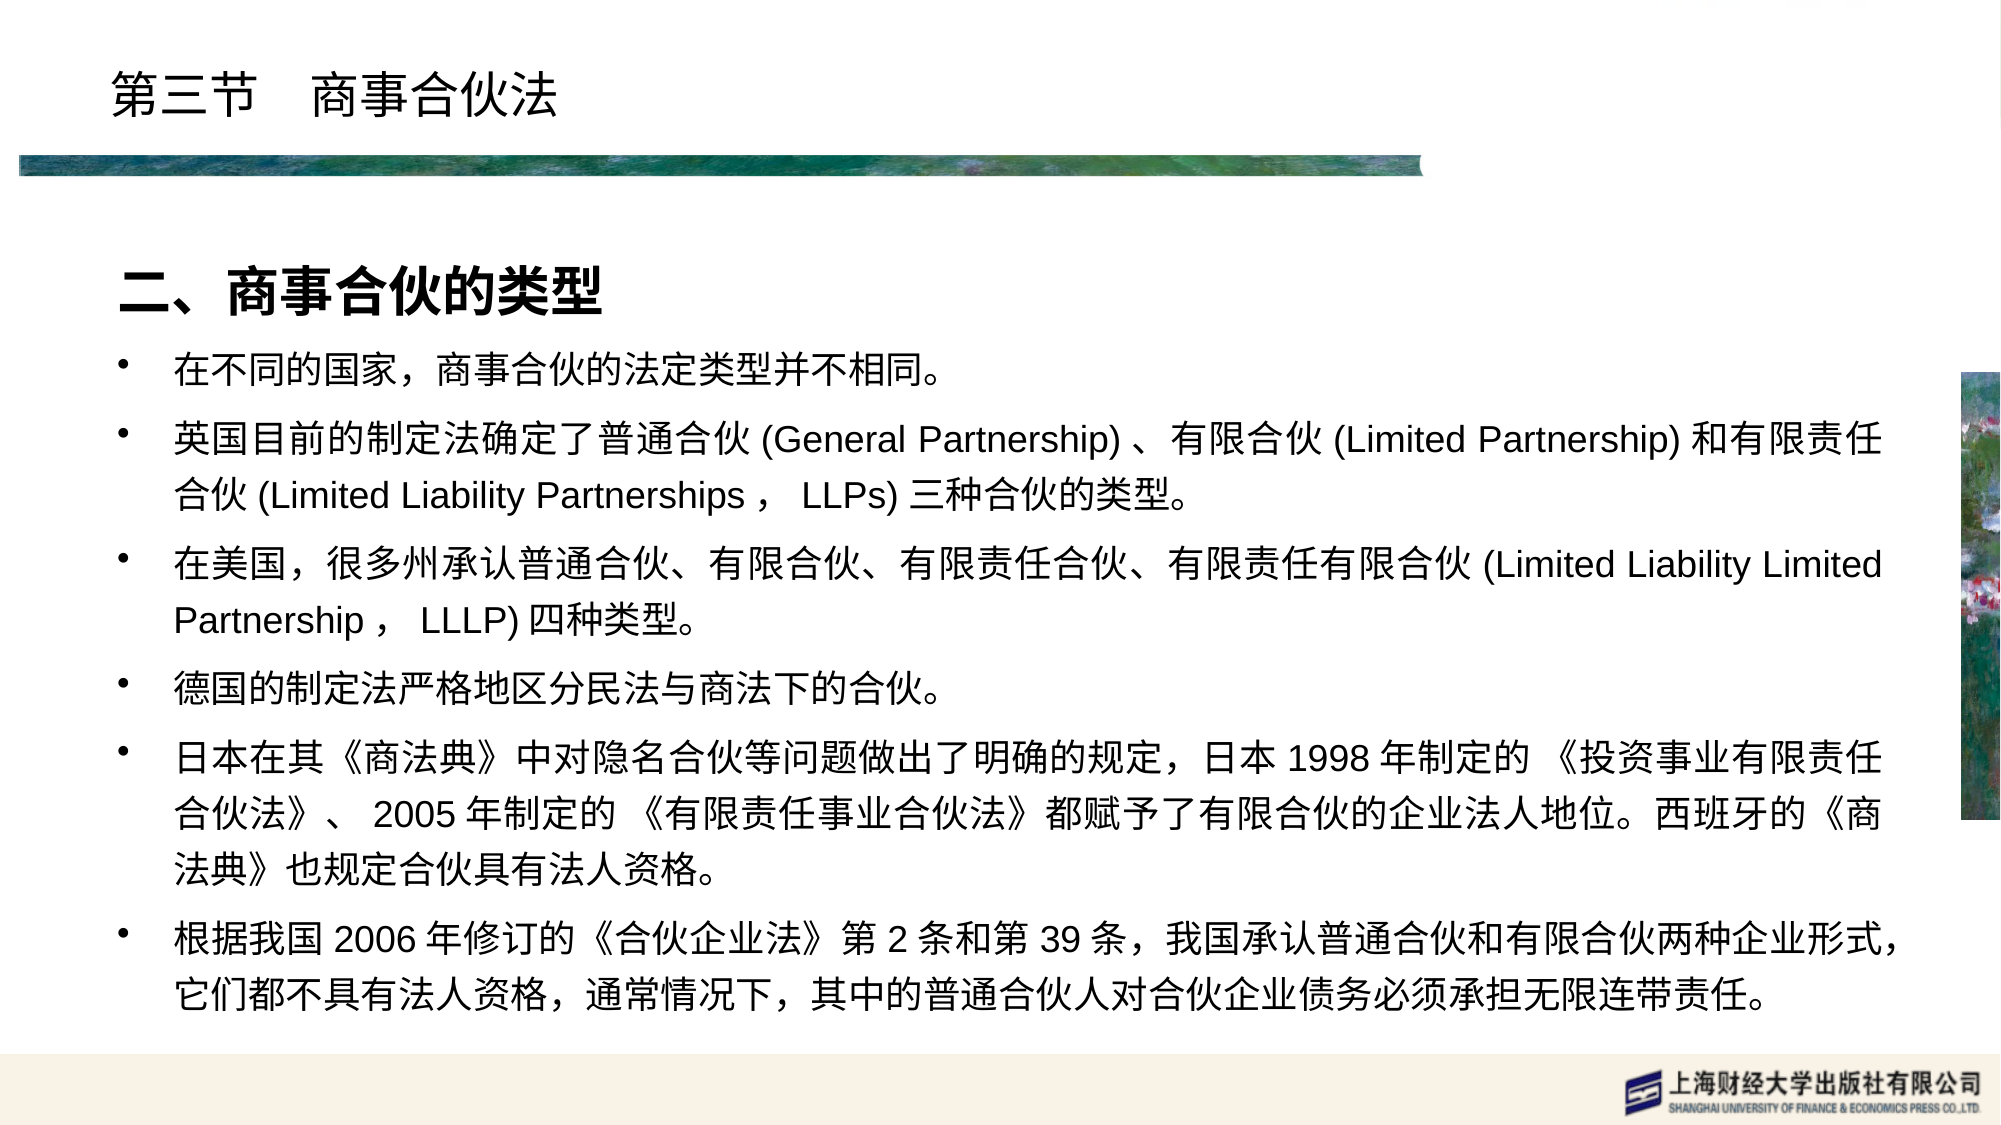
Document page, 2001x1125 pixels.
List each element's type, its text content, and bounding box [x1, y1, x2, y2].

list 二、商事合伙的类型 在不同的国家，商事合伙的法定类型并不相同。 英国目前的制定法确定了普通合伙(General Partnership)、有限合伙(Limited Partnership)和有限责任合伙(Limited Liability Partnerships，LLPs)三种合伙的类型。 在美国，很多州承认普通合伙、有限合伙、有限责任合伙、有限责任有限合伙(Limited Liability Limited Partnership，LLLP)四种类型。 德国的制定法严格地区分民法与商法下的合伙。 日本在其《商法典》中对隐名合伙等问题做出了明确的规定，日本1998年制定的 《投资事业有限责任合伙法》、2005年制定的 《有限责任事业合伙法》都赋予了有限合伙的企业法人地位。西班牙的《商法典》也规定合伙具有法人资格。 根据我国2006年修订的《合伙企业法》第2条和第39条，我国承认普通合伙和有限合伙两种企业形式，它们都不具有法人资格，通常情况下，其中的普通合伙人对合伙企业债务必须承担无限连带责任。 [102, 233, 1898, 1032]
title 第三节 商事合伙法 [94, 42, 1451, 146]
picture [0, 0, 2001, 1125]
